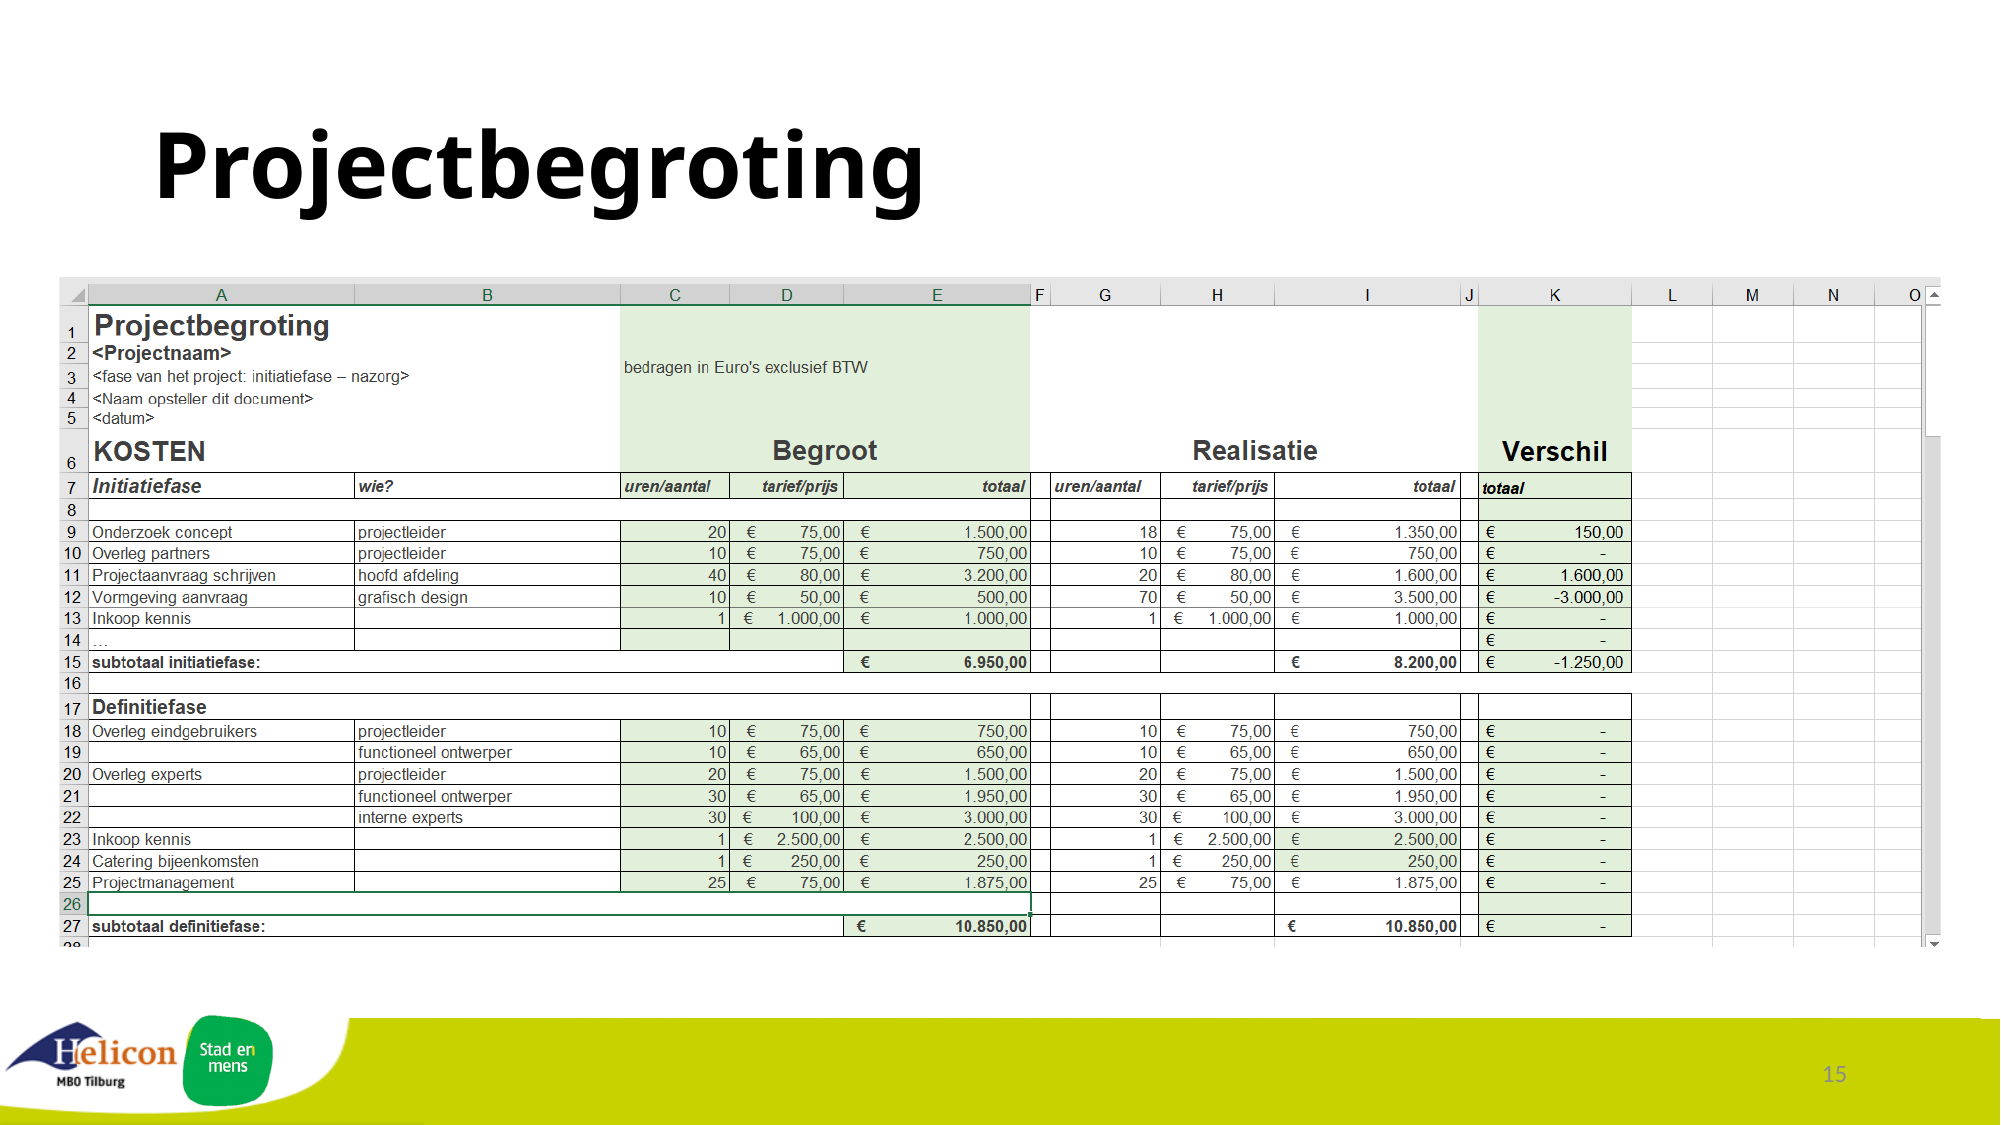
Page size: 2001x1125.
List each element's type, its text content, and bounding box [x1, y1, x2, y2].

picture [0, 1013, 424, 1125]
picture [59, 277, 1941, 947]
title Projectbegroting [137, 59, 1863, 277]
slide_number 15 [1412, 1042, 1863, 1103]
